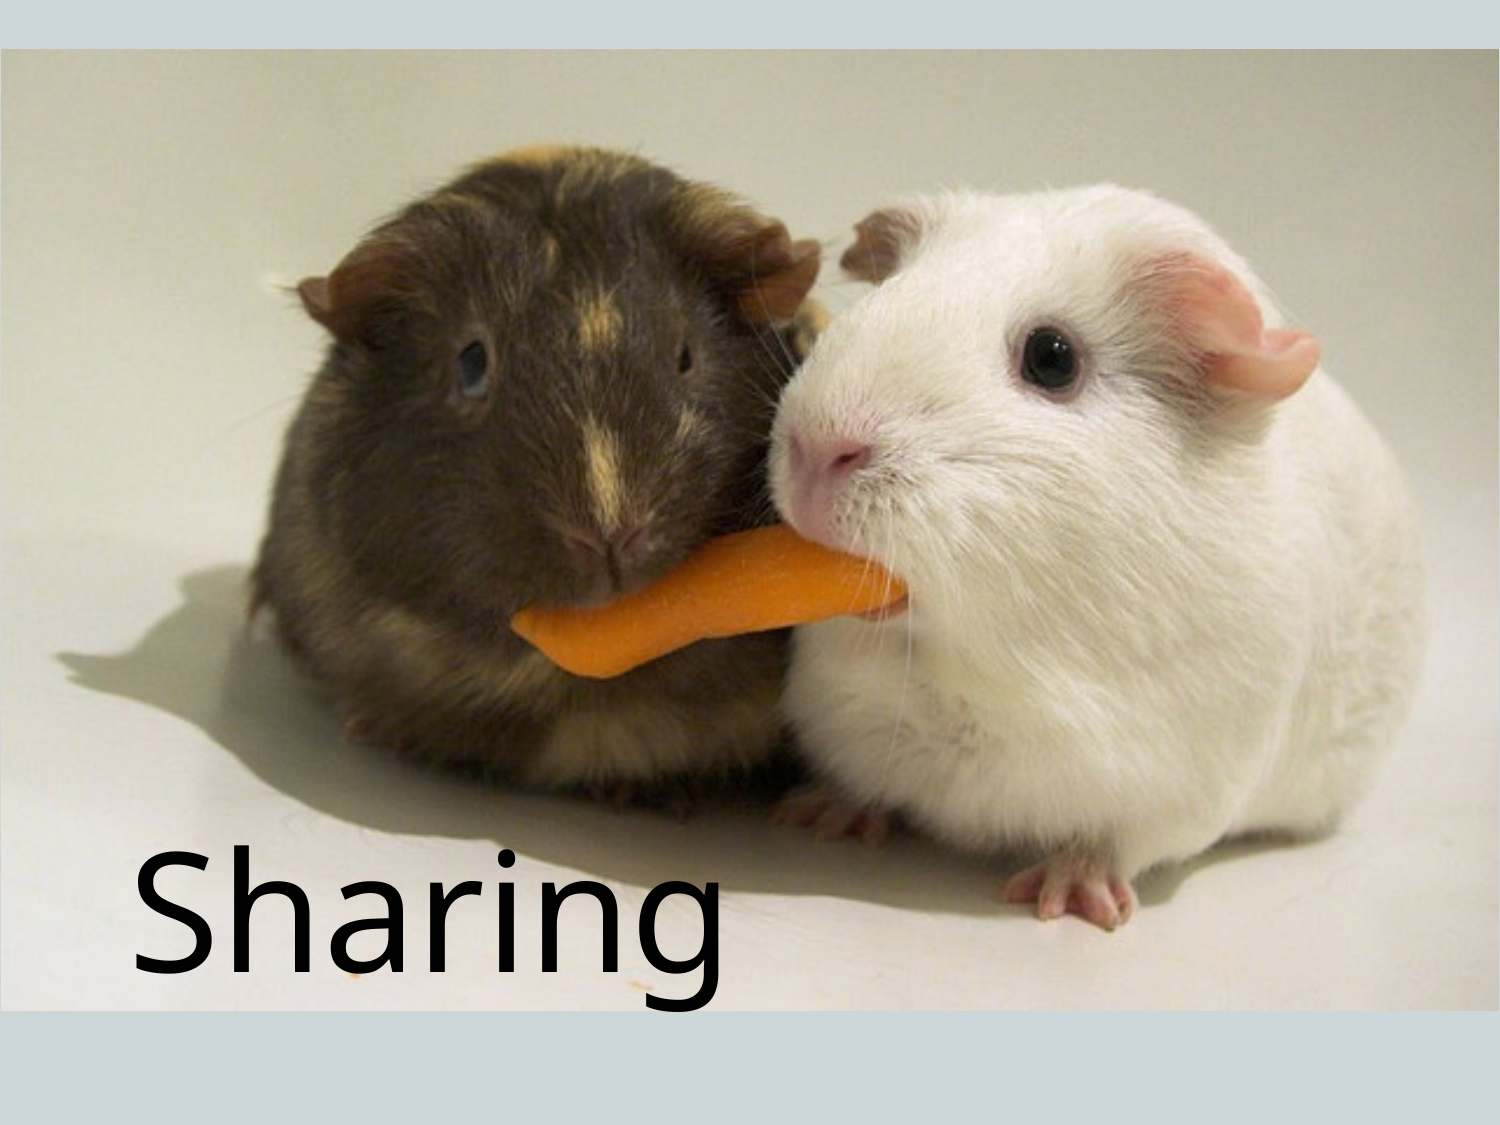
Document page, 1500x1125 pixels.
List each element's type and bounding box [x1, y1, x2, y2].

picture [1, 49, 1499, 1011]
